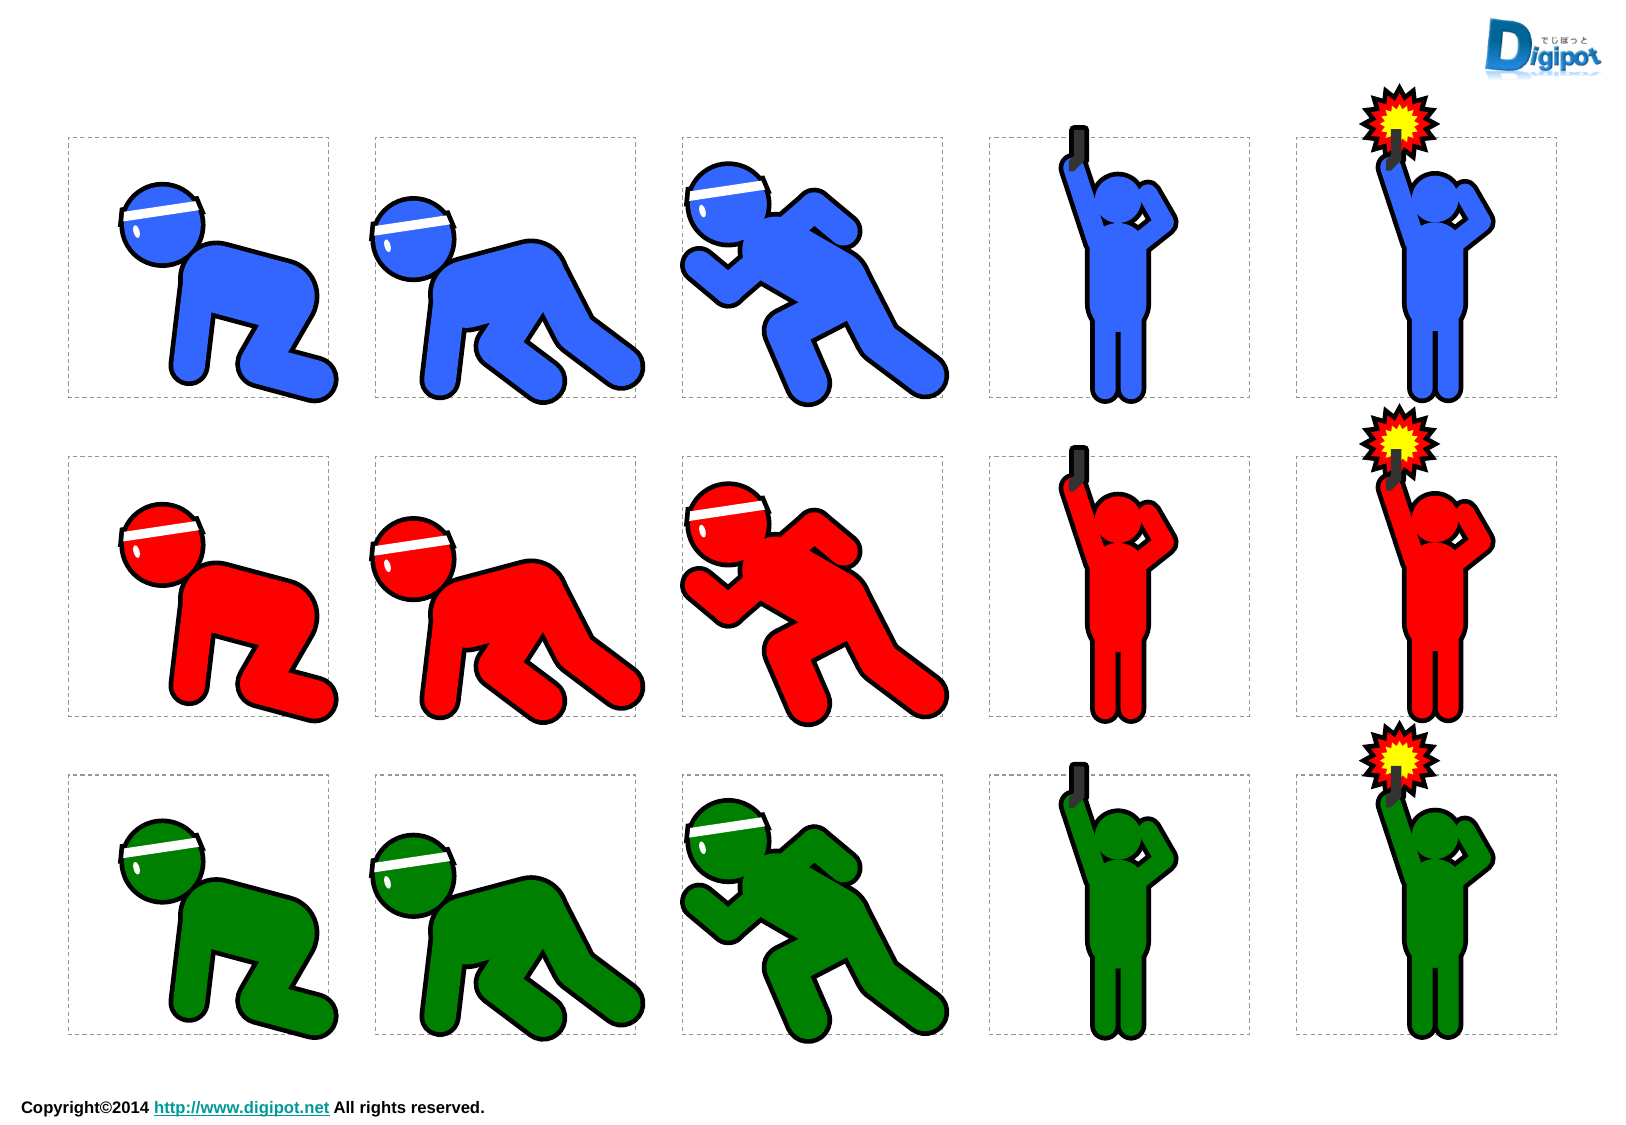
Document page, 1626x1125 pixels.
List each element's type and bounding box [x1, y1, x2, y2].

text_box [372, 520, 647, 717]
text_box [1368, 412, 1495, 719]
text_box [372, 200, 647, 397]
text_box [121, 822, 336, 1029]
text_box [679, 485, 951, 702]
text_box [1068, 449, 1178, 720]
text_box [1068, 129, 1178, 400]
text_box [679, 802, 951, 1018]
text_box [679, 165, 951, 382]
text_box [372, 837, 647, 1033]
text_box [121, 186, 336, 392]
text_box [1368, 729, 1495, 1036]
text_box [1068, 766, 1178, 1037]
text_box [121, 506, 336, 712]
picture [1485, 18, 1602, 82]
text_box [1368, 92, 1495, 399]
